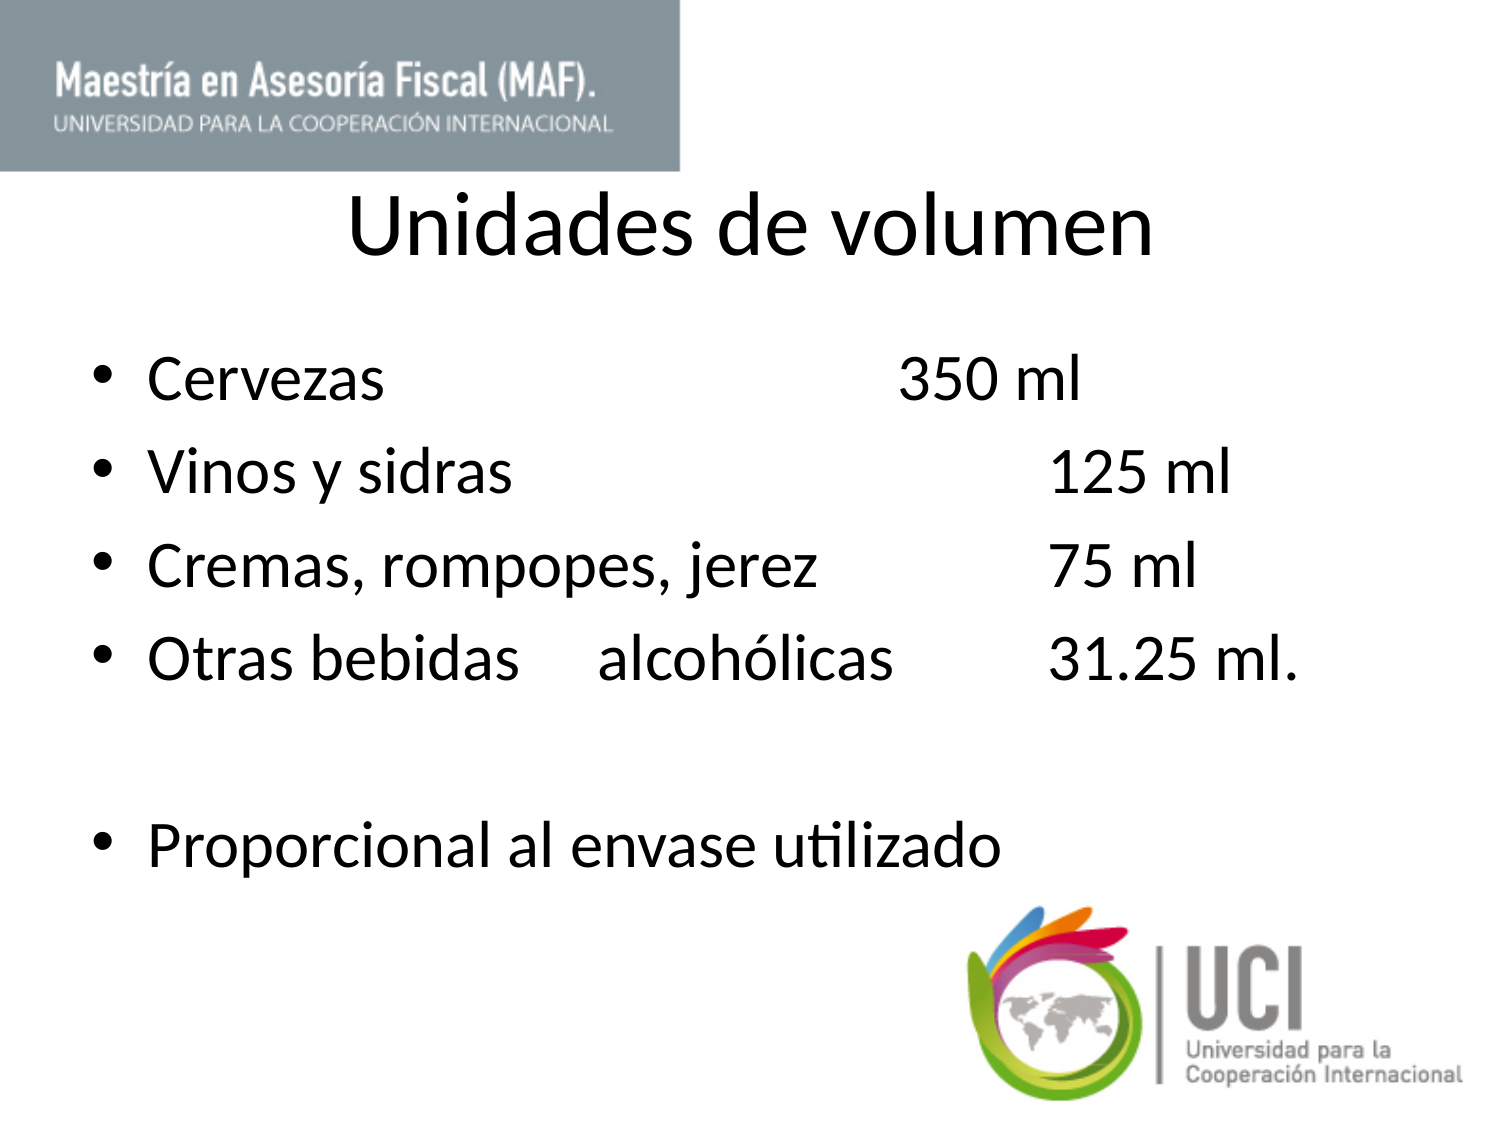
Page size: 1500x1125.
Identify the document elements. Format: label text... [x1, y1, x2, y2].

list Cervezas 350 ml Vinos y sidras 125 ml Cremas, rompopes, jerez 75 ml Otras bebidas alcohólicas 31.25 ml. Proporcional al envase utilizado [76, 326, 1427, 1069]
title Unidades de volumen [76, 125, 1427, 313]
picture [0, 0, 1500, 1125]
